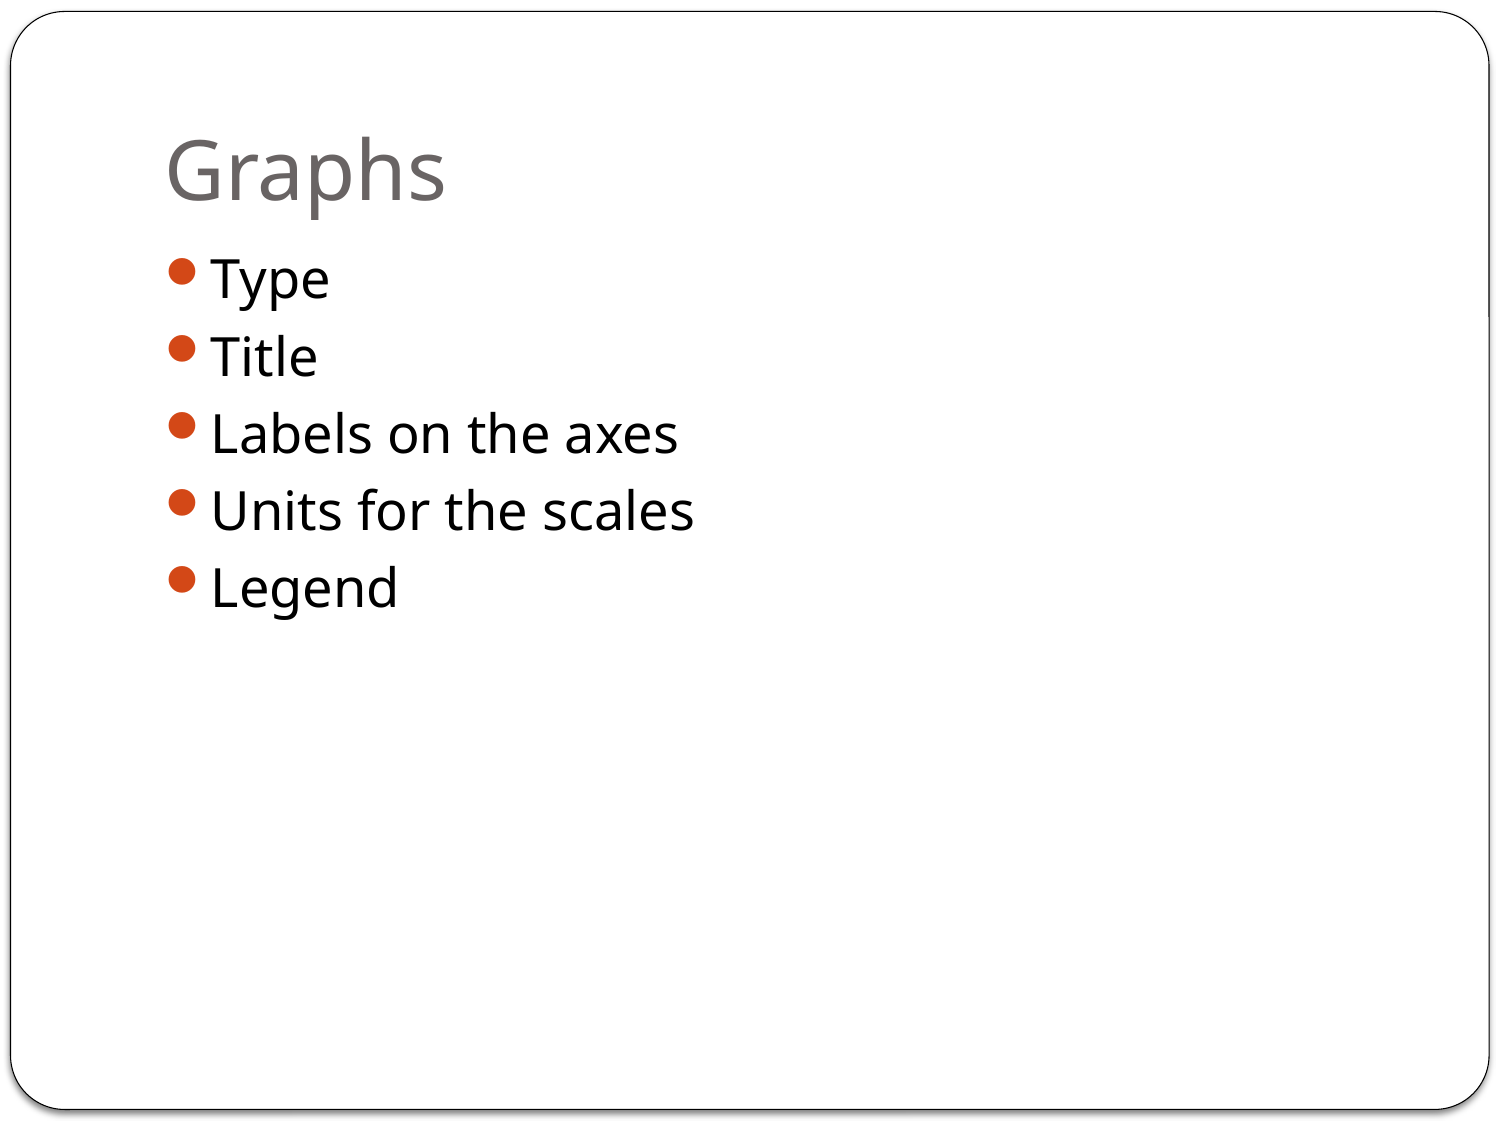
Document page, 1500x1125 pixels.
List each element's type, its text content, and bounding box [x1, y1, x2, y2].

list Type Title Labels on the axes Units for the scales Legend [150, 237, 1425, 988]
title Graphs [150, 45, 1425, 233]
